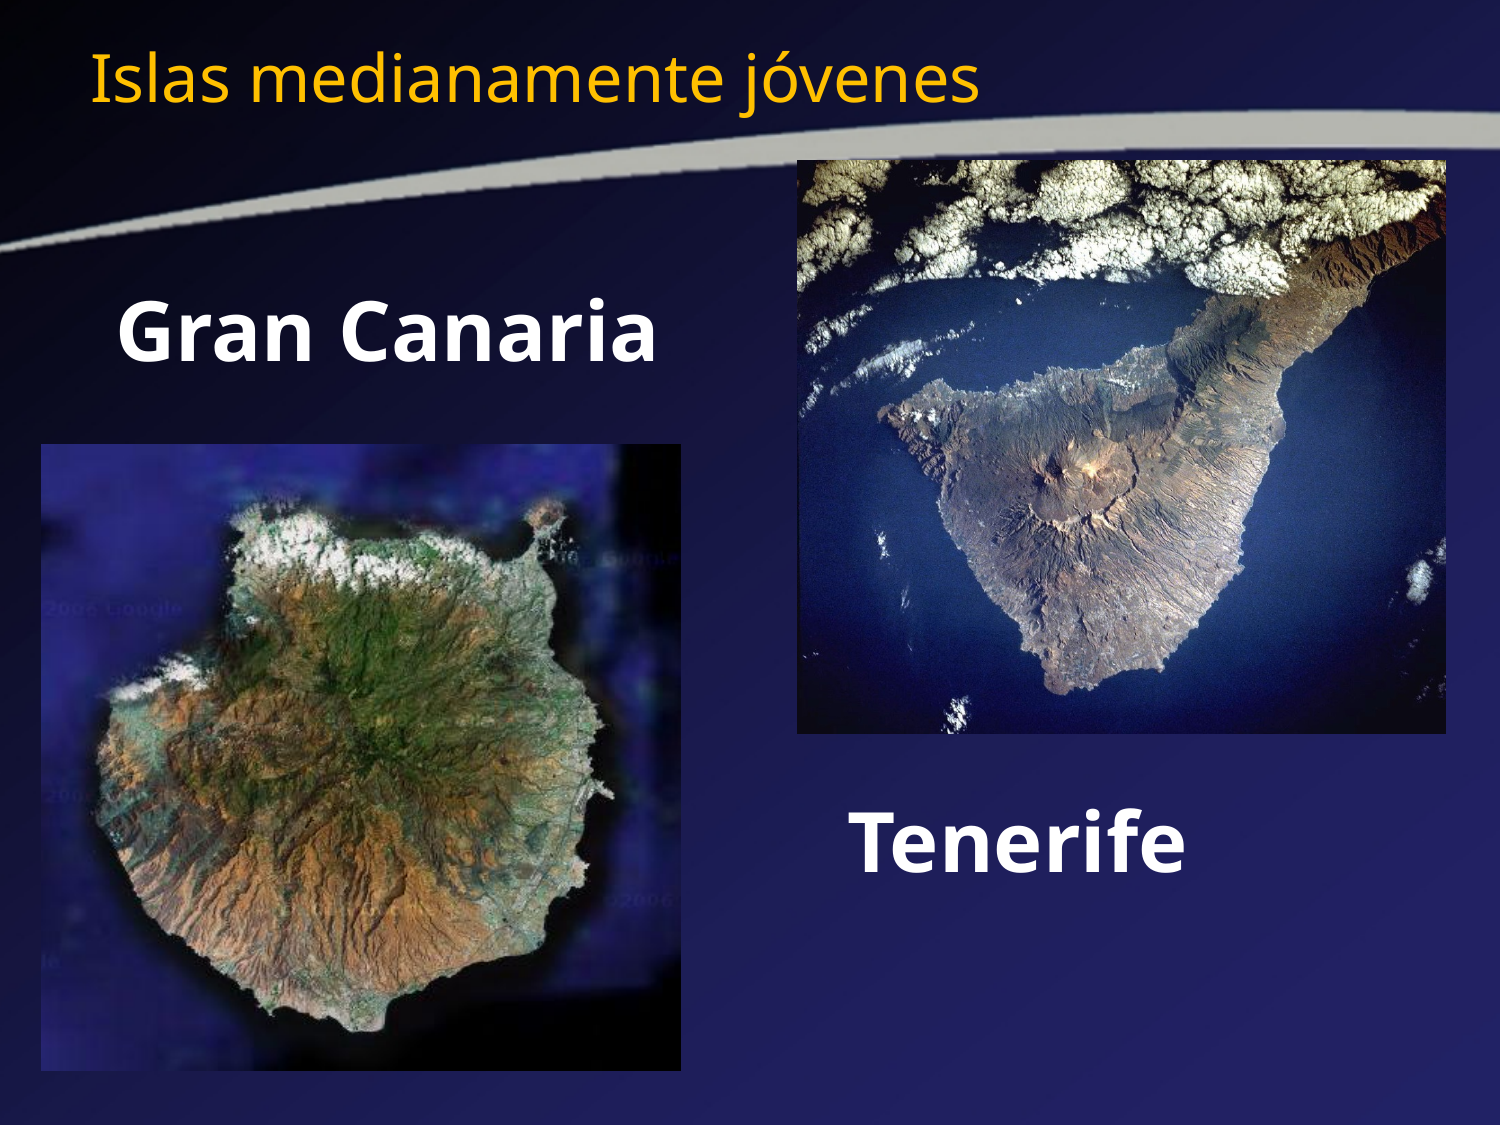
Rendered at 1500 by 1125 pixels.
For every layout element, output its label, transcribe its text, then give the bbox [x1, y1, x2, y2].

picture [0, 0, 1500, 1125]
title Islas medianamente jóvenes [75, 0, 1425, 153]
list Tenerife [832, 751, 1400, 897]
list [41, 444, 681, 1071]
list Gran Canaria [100, 267, 764, 386]
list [796, 160, 1446, 734]
